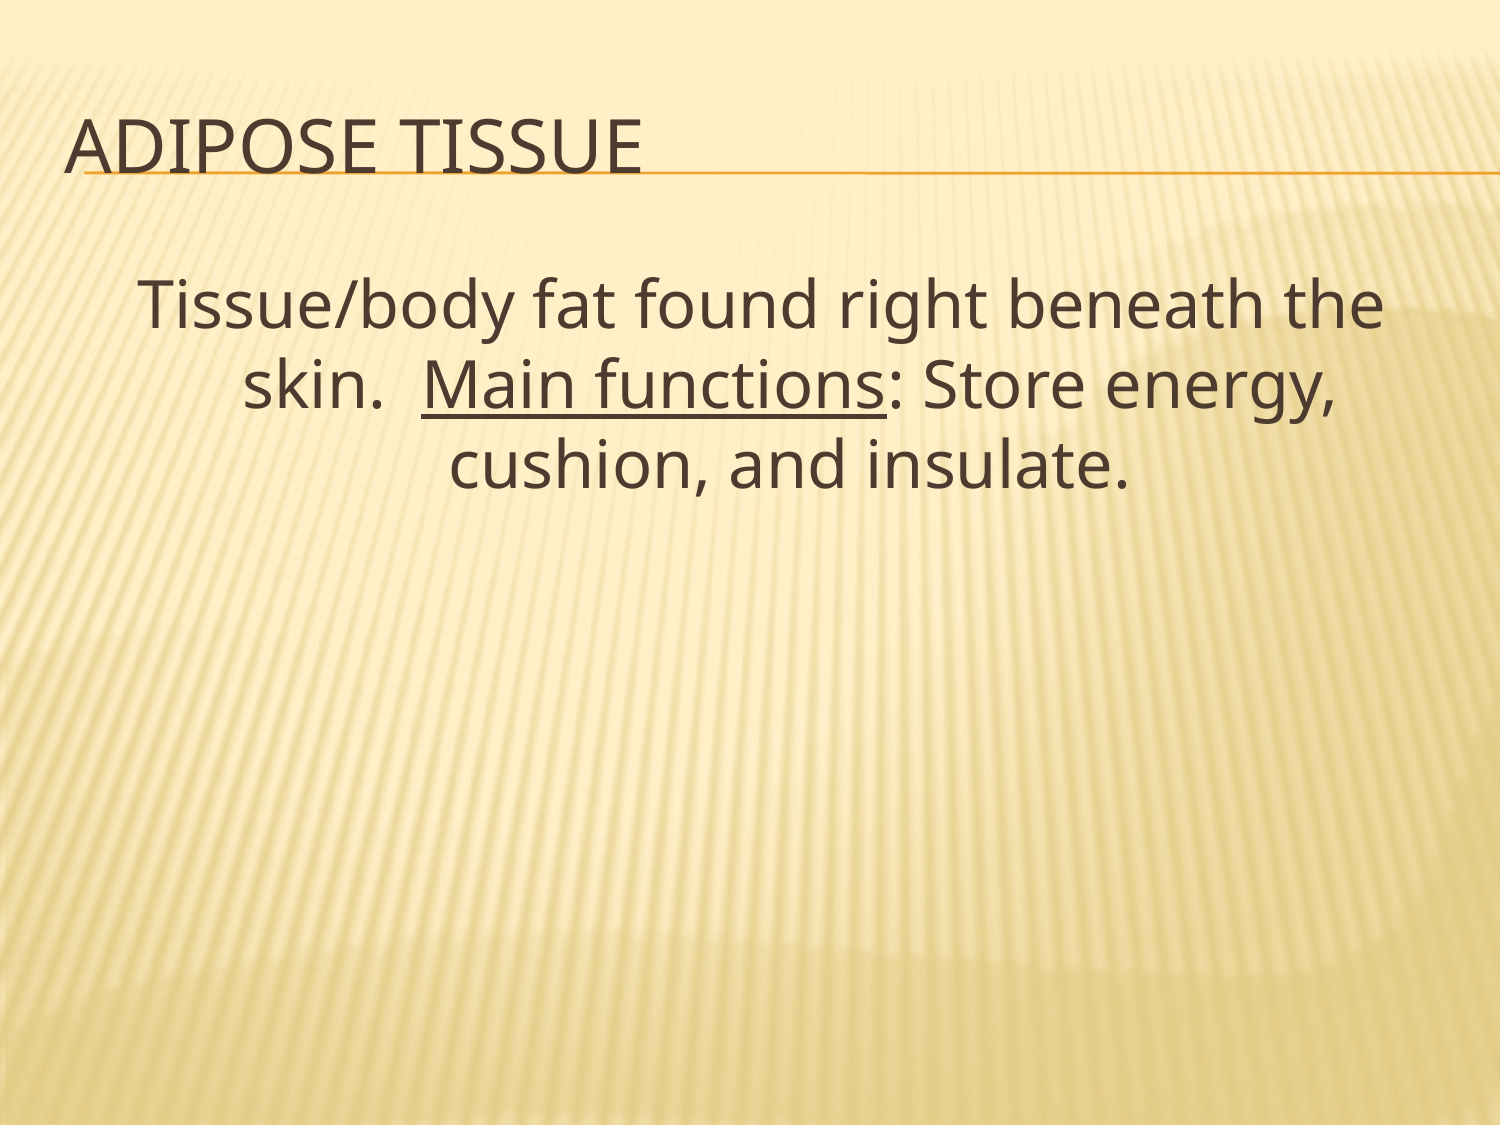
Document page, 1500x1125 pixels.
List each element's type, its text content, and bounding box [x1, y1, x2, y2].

list Tissue/body fat found right beneath the skin. Main functions: Store energy, cushion, and insulate. [50, 254, 1475, 998]
title Adipose Tissue [50, 75, 1475, 213]
